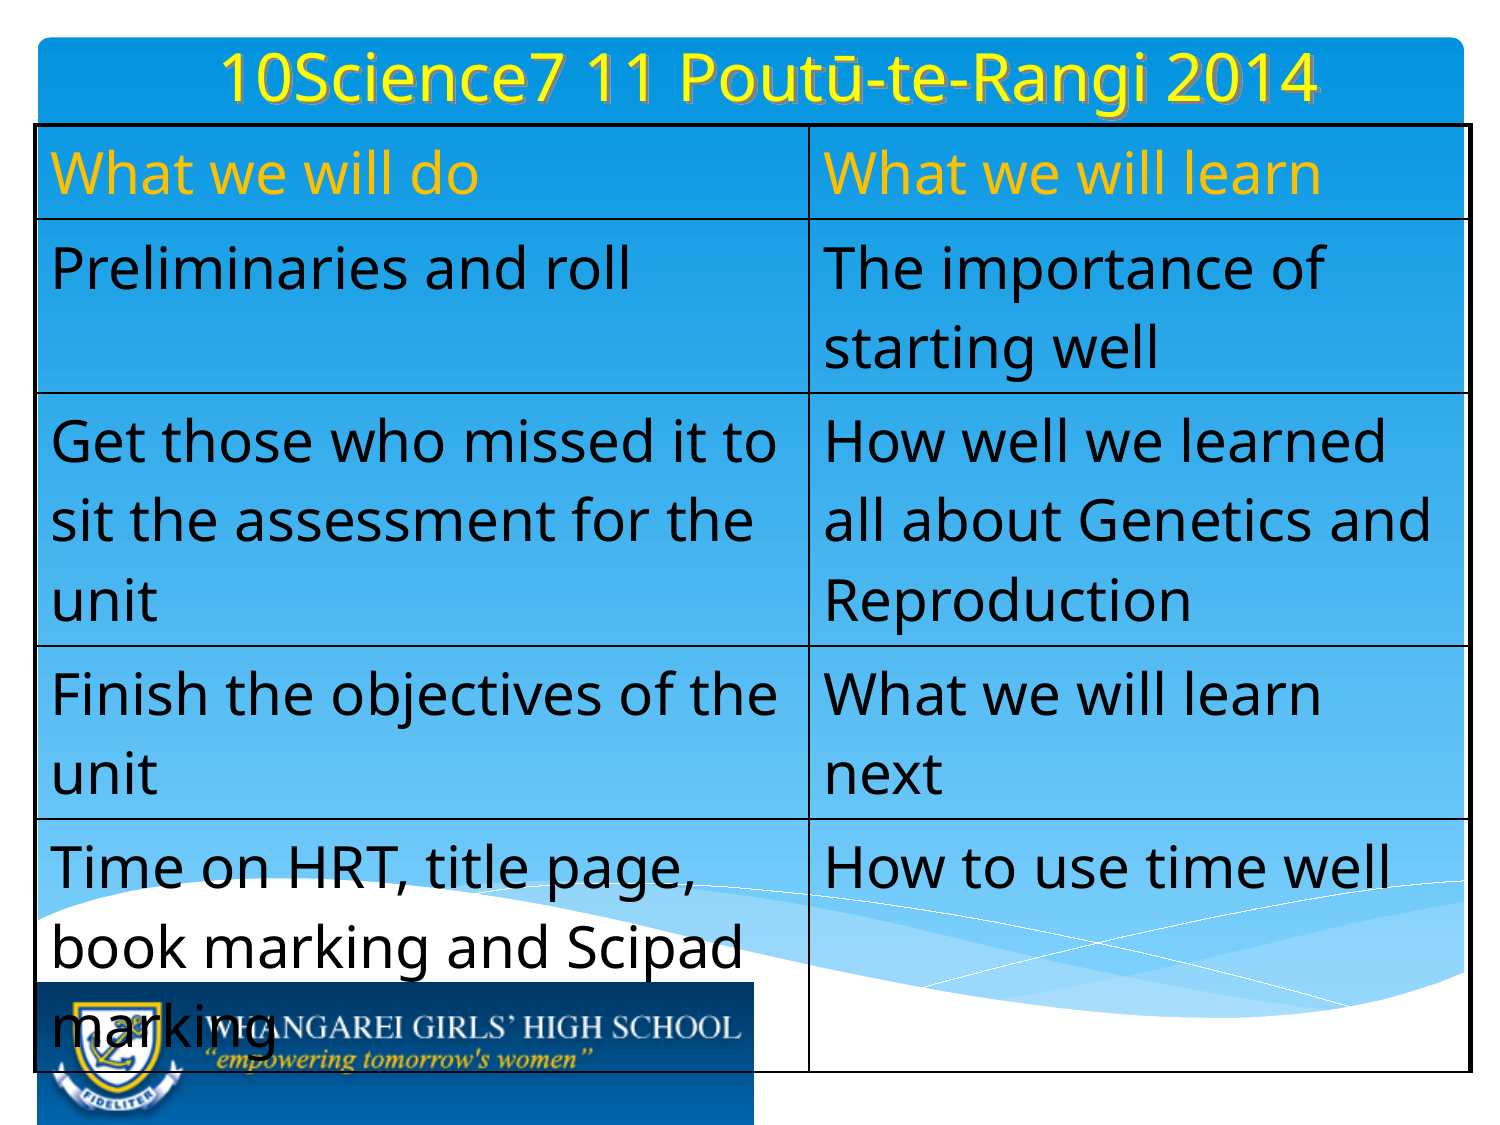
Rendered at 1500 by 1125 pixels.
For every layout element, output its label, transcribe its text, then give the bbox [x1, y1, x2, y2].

table_cell Finish the objectives of the unit [37, 647, 808, 818]
table_cell What we will learn next [810, 647, 1468, 818]
table_cell Get those who missed it to sit the assessment for the unit [37, 394, 808, 645]
table_header What we will do [37, 127, 808, 218]
table_cell Preliminaries and roll [37, 220, 808, 392]
picture [37, 982, 754, 1125]
table_cell Time on HRT, title page, book marking and Scipad marking [37, 820, 808, 1071]
table_cell How well we learned all about Genetics and Reproduction [810, 394, 1468, 645]
table_cell The importance of starting well [810, 220, 1468, 392]
table_cell How to use time well [810, 820, 1468, 1071]
table_header What we will learn [810, 127, 1468, 218]
text_box 10Science7 11 Poutū-te-Rangi 2014 [162, 24, 1375, 123]
